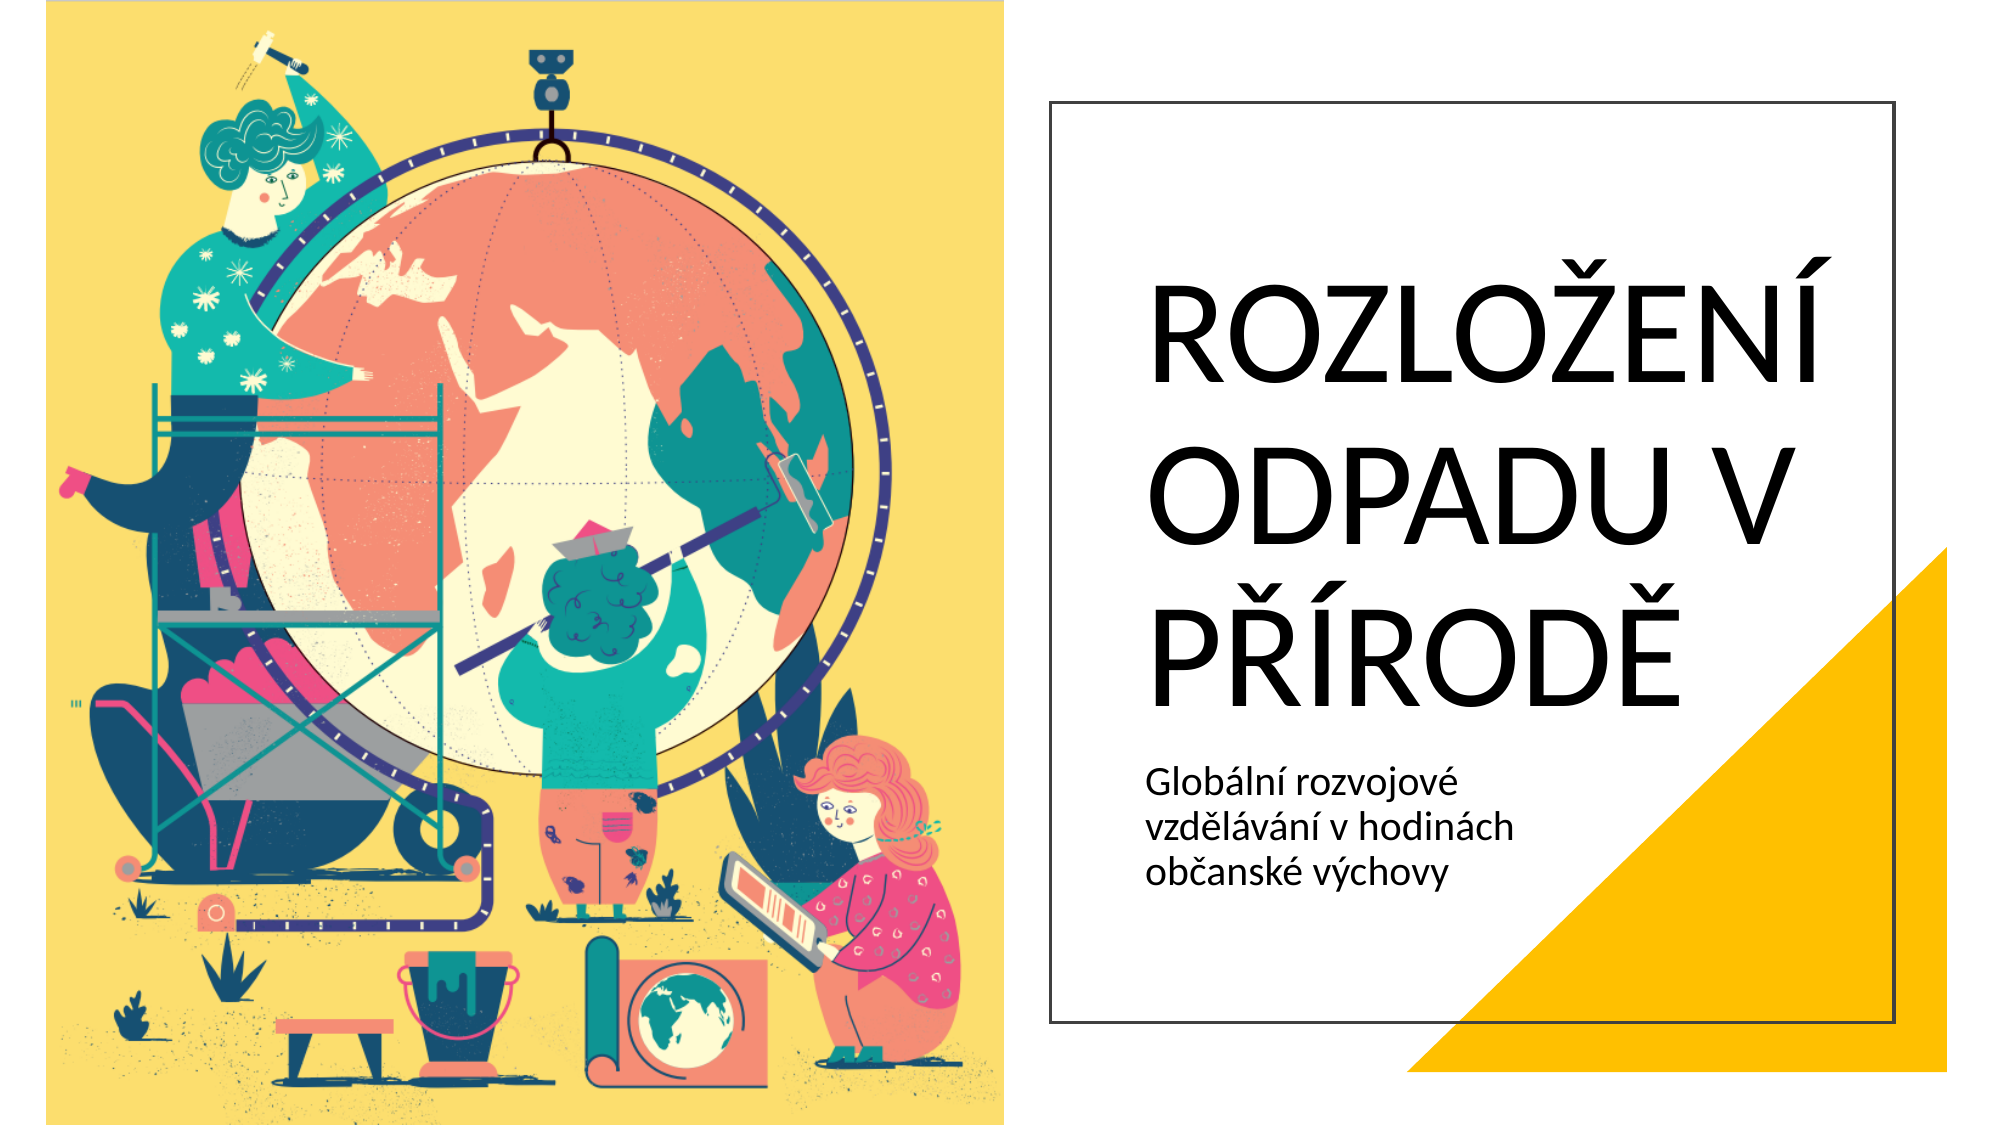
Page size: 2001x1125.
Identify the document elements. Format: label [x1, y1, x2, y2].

text_box [1005, 0, 2000, 1125]
picture [46, 0, 1005, 1125]
text_box [1050, 101, 1895, 1023]
text_box [1404, 544, 1948, 1074]
text_box [0, 0, 46, 1125]
